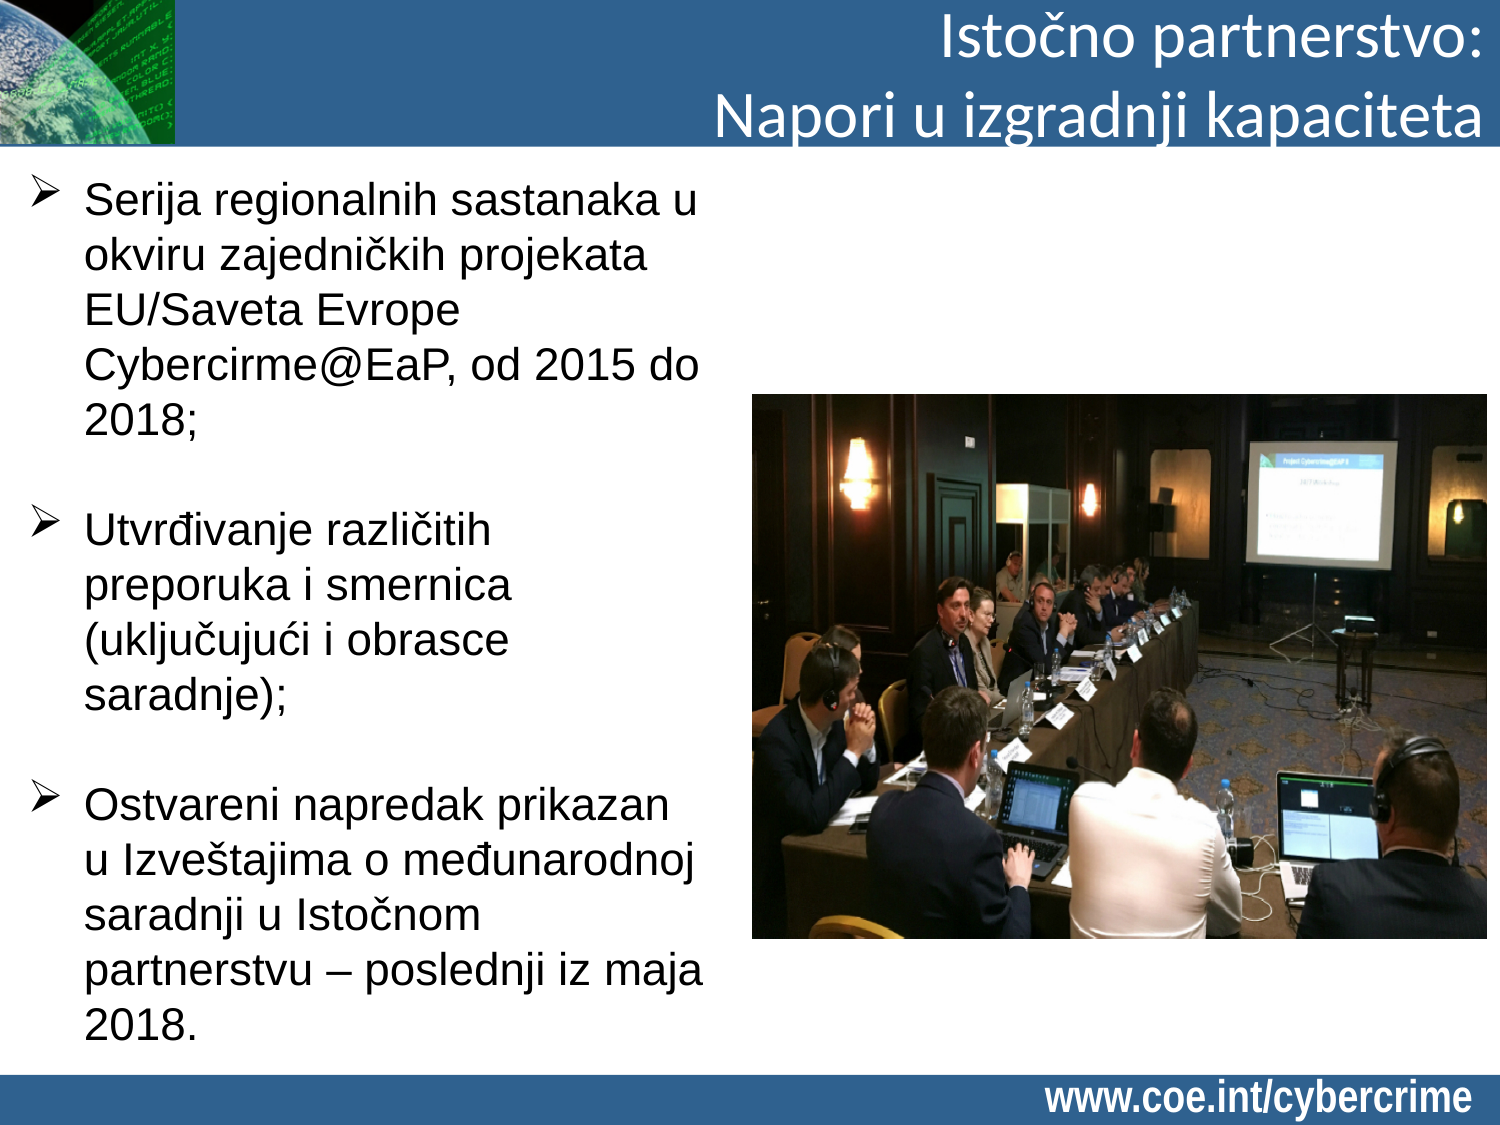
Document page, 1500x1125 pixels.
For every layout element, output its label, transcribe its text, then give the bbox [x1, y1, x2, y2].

picture [751, 394, 1487, 940]
text_box Serija regionalnih sastanaka u okviru zajedničkih projekata EU/Saveta Evrope Cybercirme@EaP, od 2015 do 2018; Utvrđivanje različitih preporuka i smernica (uključujući i obrasce saradnje); Ostvareni napredak prikazan u Izveštajima o međunarodnoj saradnji u Istočnom partnerstvu – poslednji iz maja 2018. [12, 162, 720, 1057]
text_box Istočno partnerstvo: Napori u izgradnji kapaciteta [177, 0, 1500, 149]
picture [0, 0, 175, 144]
text_box www.coe.int/cybercrime [1030, 1059, 1500, 1125]
text_box [0, 1073, 1030, 1125]
